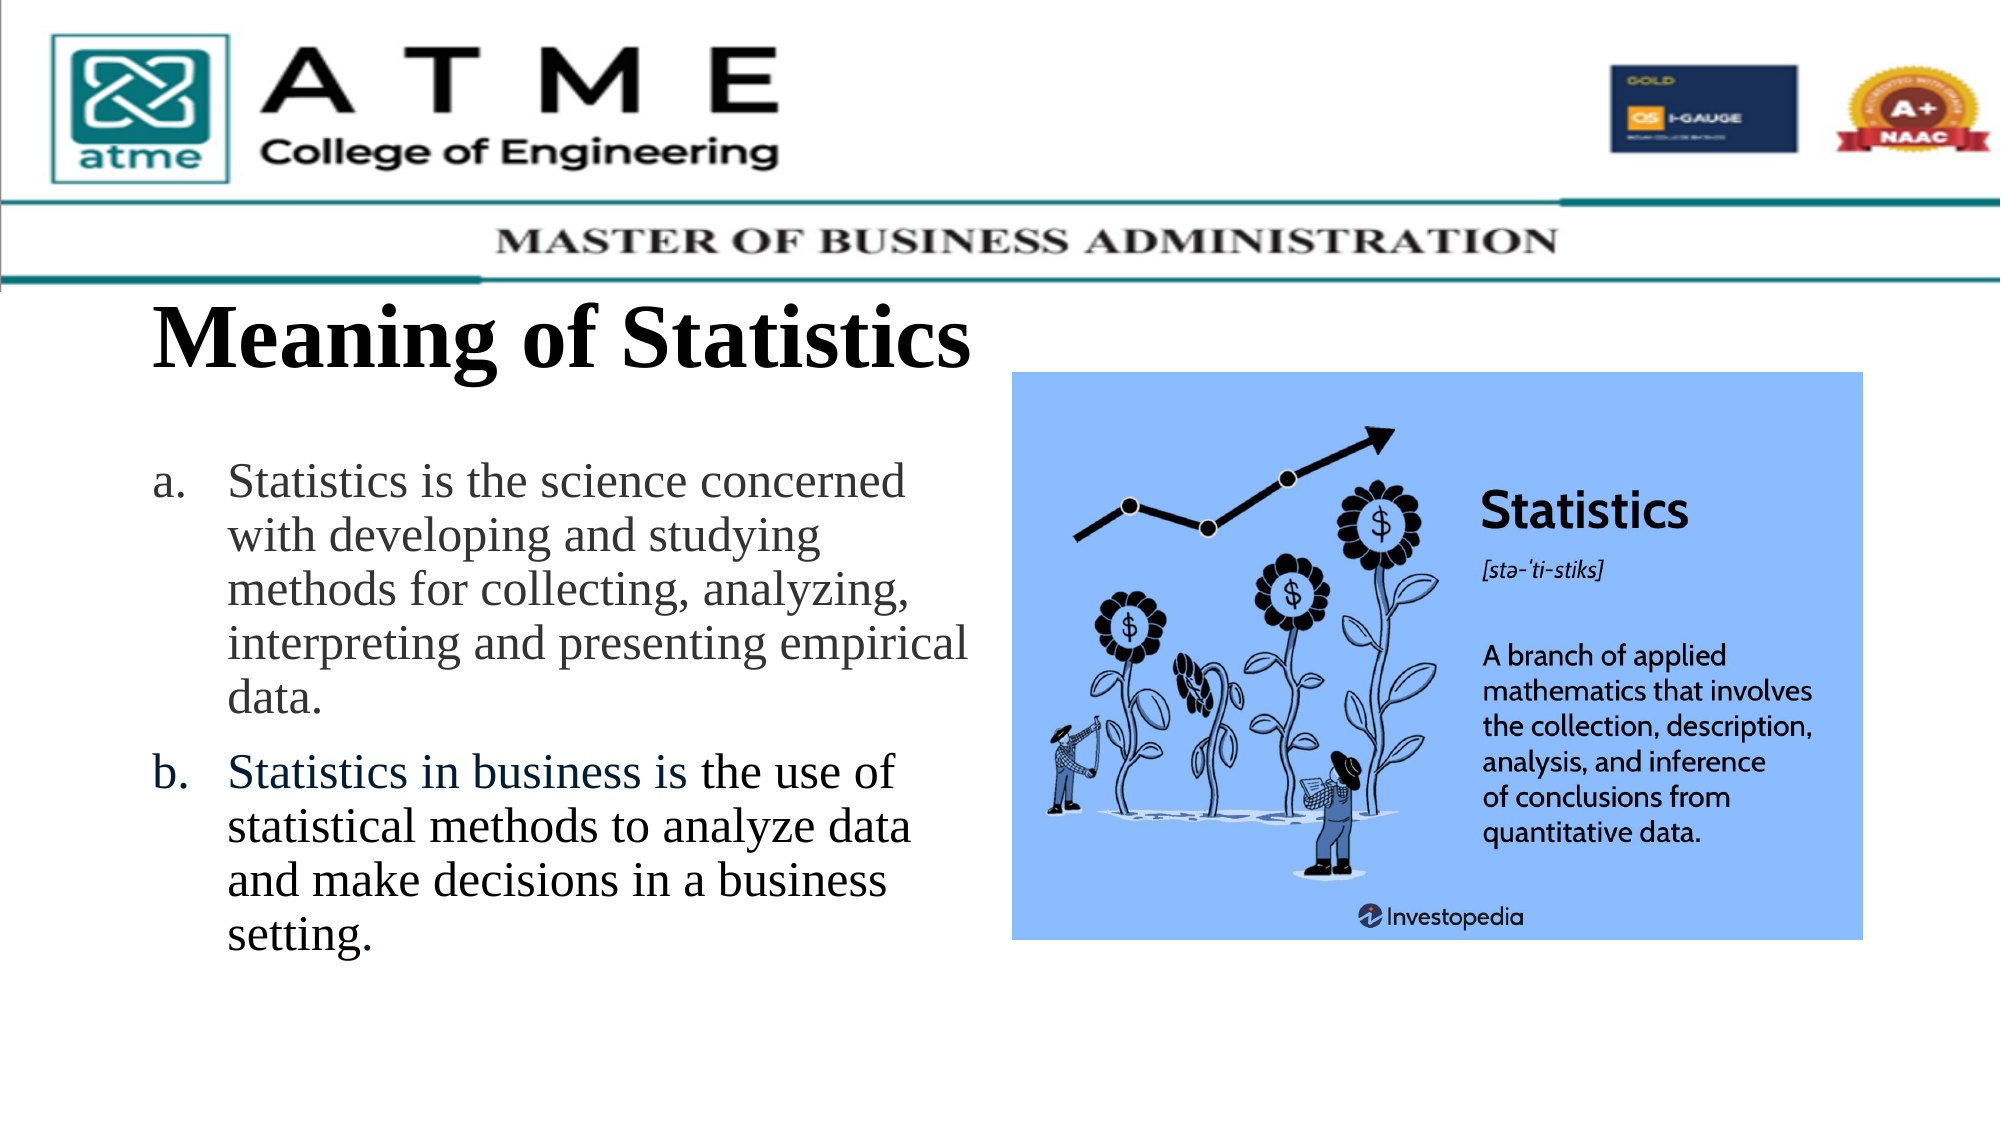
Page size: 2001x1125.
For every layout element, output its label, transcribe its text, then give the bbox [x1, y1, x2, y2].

picture [0, 0, 2000, 292]
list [1012, 372, 1863, 940]
list Statistics is the science concerned with developing and studying methods for collecting, analyzing, interpreting and presenting empirical data. Statistics in business is the use of statistical methods to analyze data and make decisions in a business setting. [137, 446, 988, 1014]
title Meaning of Statistics [137, 229, 1863, 447]
